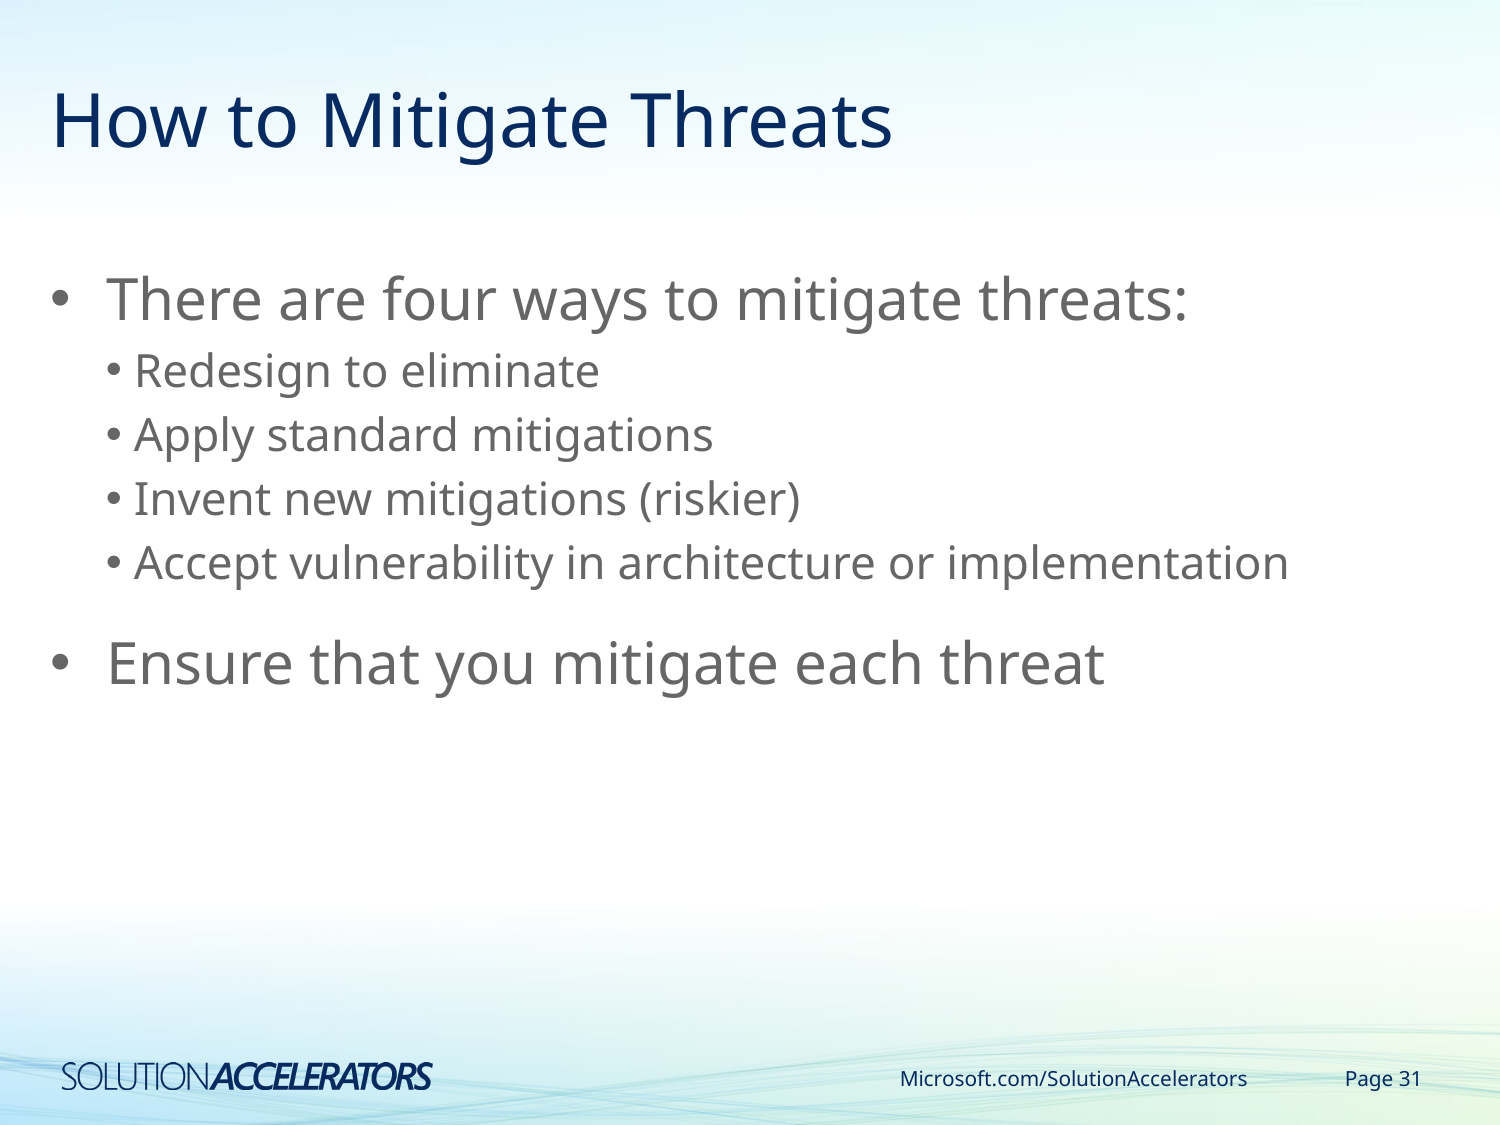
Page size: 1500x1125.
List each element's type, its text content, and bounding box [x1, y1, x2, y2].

list There are four ways to mitigate threats: Redesign to eliminate Apply standard mitigations Invent new mitigations (riskier) Accept vulnerability in architecture or implementation Ensure that you mitigate each threat [50, 262, 1438, 938]
slide_number Page 31 [1287, 1050, 1438, 1110]
title How to Mitigate Threats [50, 37, 1425, 163]
picture [0, 0, 1500, 1125]
footer Microsoft.com/SolutionAccelerators [787, 1050, 1263, 1110]
